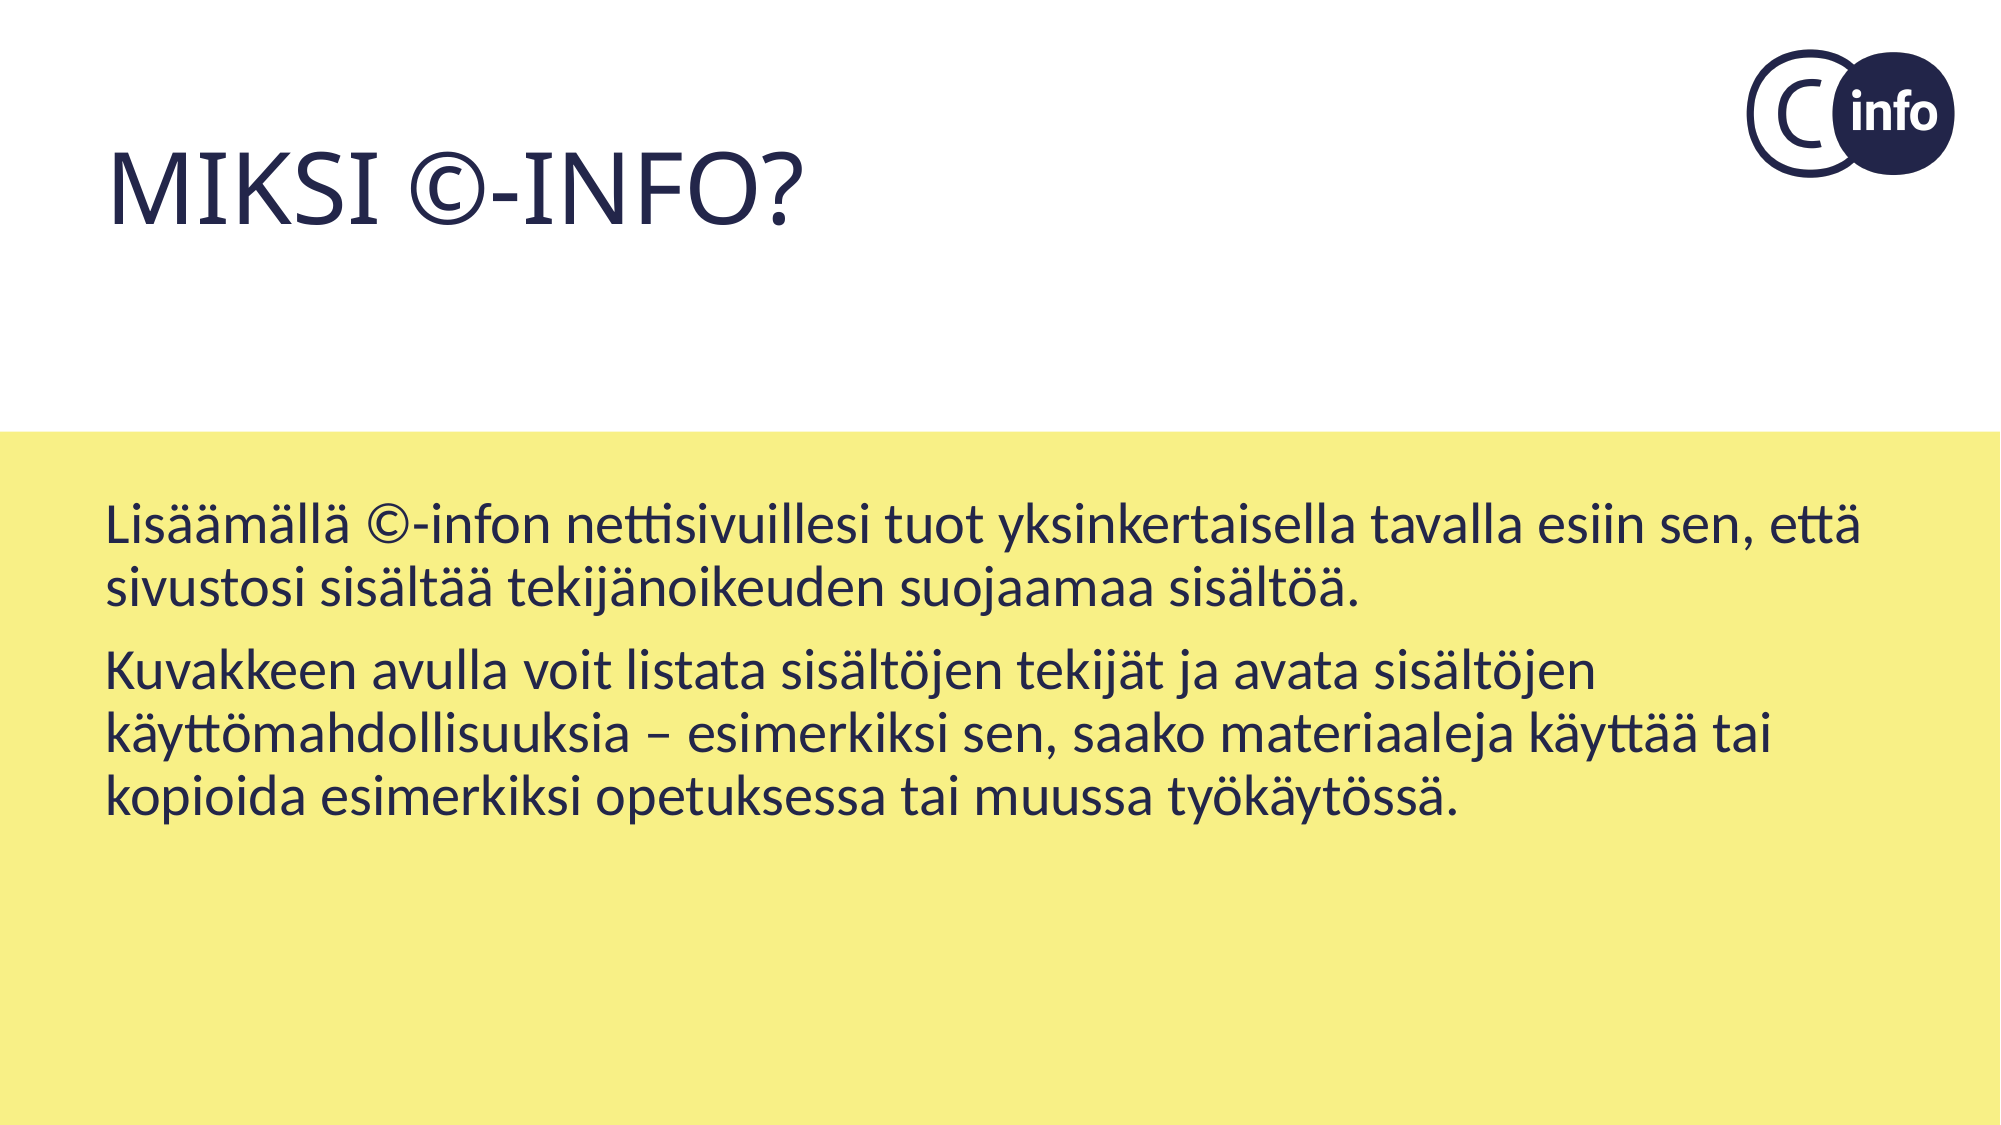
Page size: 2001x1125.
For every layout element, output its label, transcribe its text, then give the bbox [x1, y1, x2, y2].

text_box MIKSI ©-INFO? [90, 116, 1707, 252]
text_box Lisäämällä ©-infon nettisivuillesi tuot yksinkertaisella tavalla esiin sen, että sivustosi sisältää tekijänoikeuden suojaamaa sisältöä. Kuvakkeen avulla voit listata sisältöjen tekijät ja avata sisältöjen käyttömahdollisuuksia – esimerkiksi sen, saako materiaaleja käyttää tai kopioida esimerkiksi opetuksessa tai muussa työkäytössä. [90, 485, 1975, 1086]
